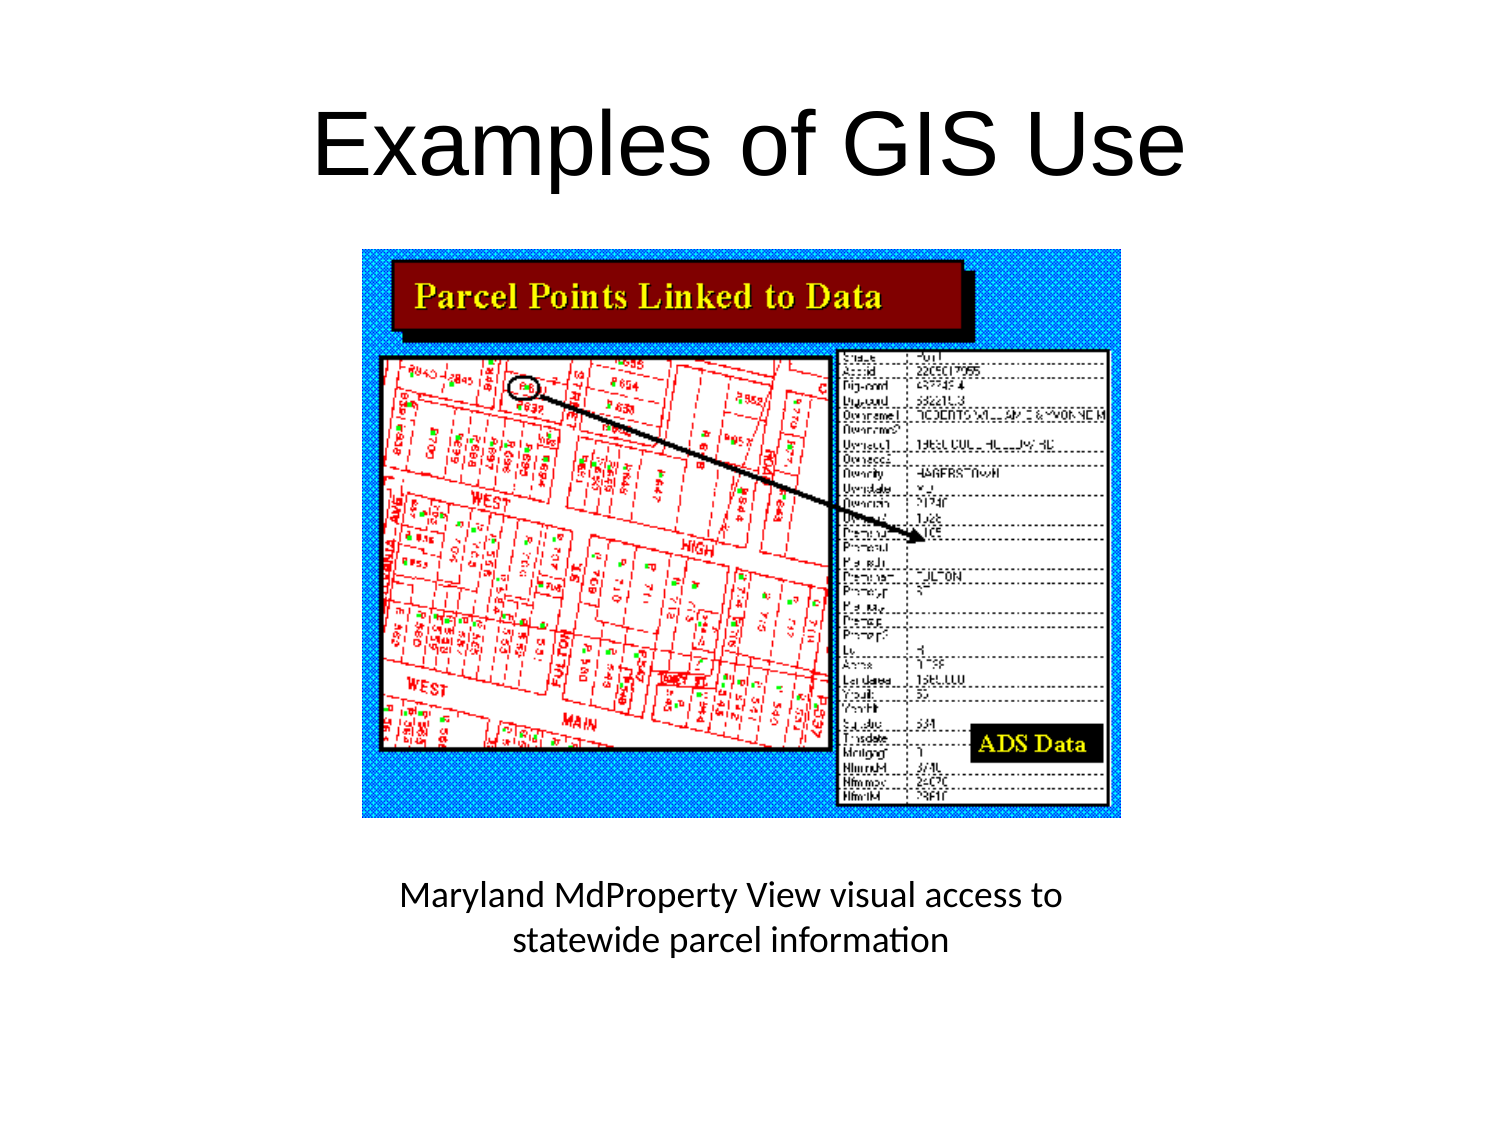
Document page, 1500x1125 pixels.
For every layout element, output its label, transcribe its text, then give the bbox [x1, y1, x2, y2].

text_box Maryland MdProperty View visual access to statewide parcel information [349, 862, 1113, 968]
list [362, 249, 1121, 818]
title Examples of GIS Use [75, 45, 1425, 233]
